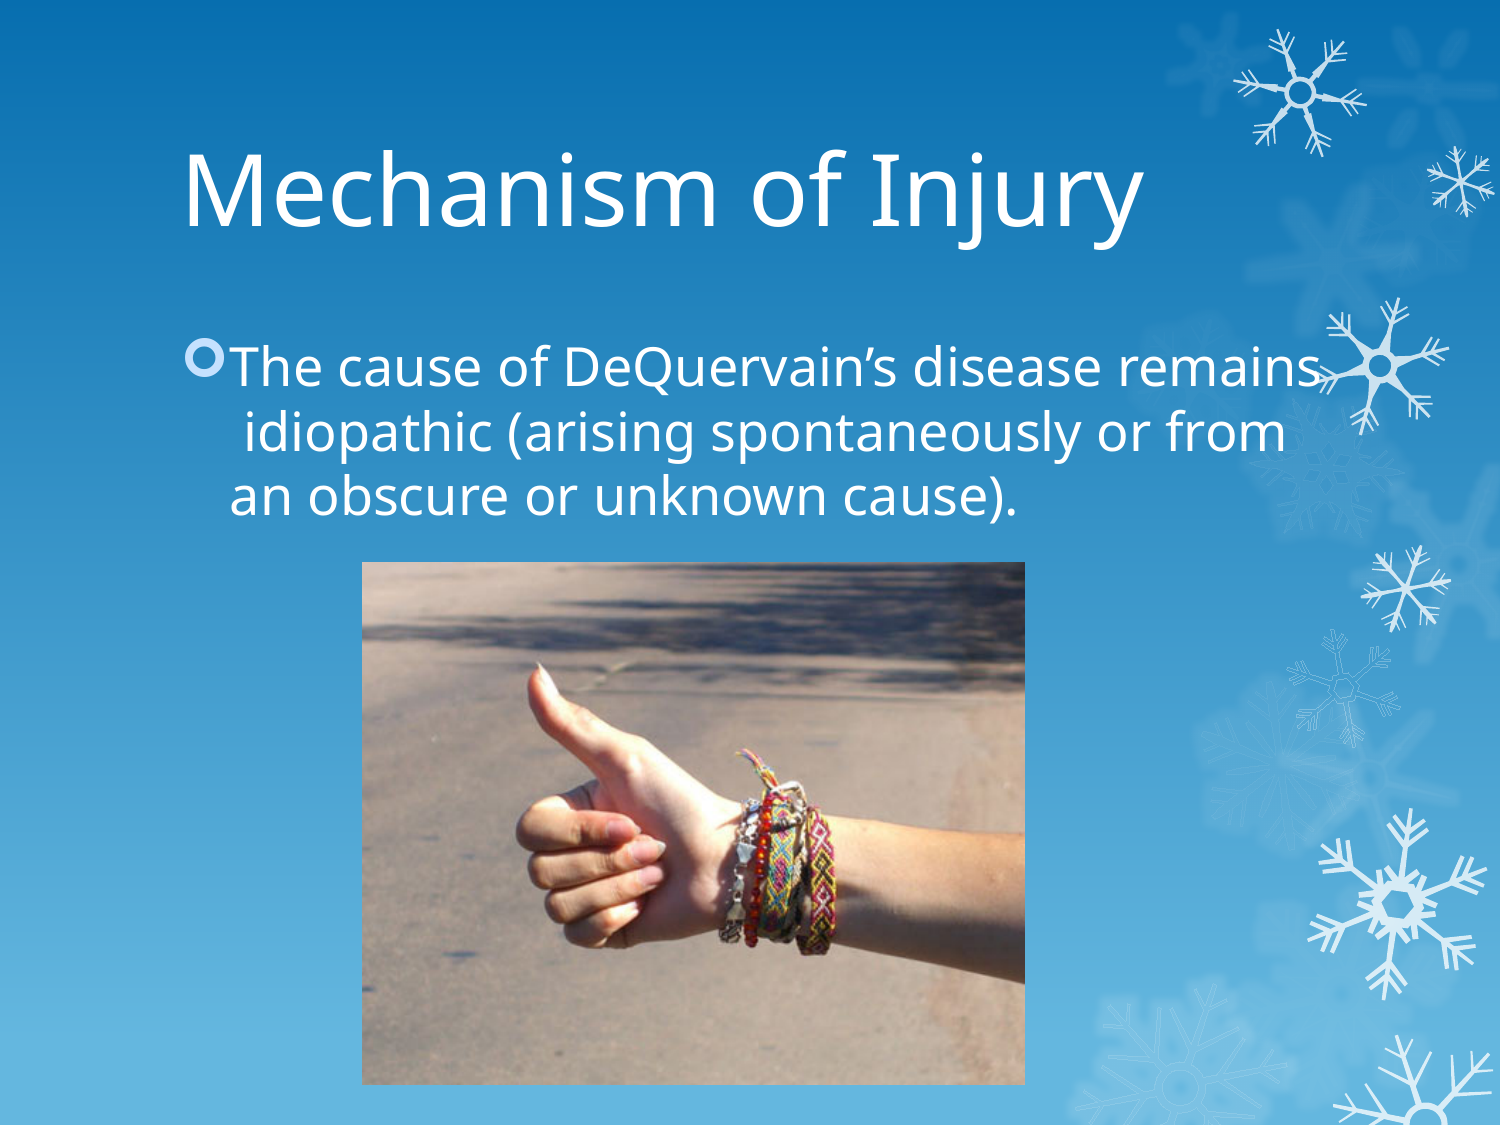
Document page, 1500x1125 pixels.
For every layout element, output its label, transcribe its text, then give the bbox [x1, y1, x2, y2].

picture [361, 561, 1026, 1086]
title Mechanism of Injury [165, 110, 1335, 263]
list The cause of DeQuervain’s disease remains idiopathic (arising spontaneously or from an obscure or unknown cause). [165, 296, 1338, 563]
